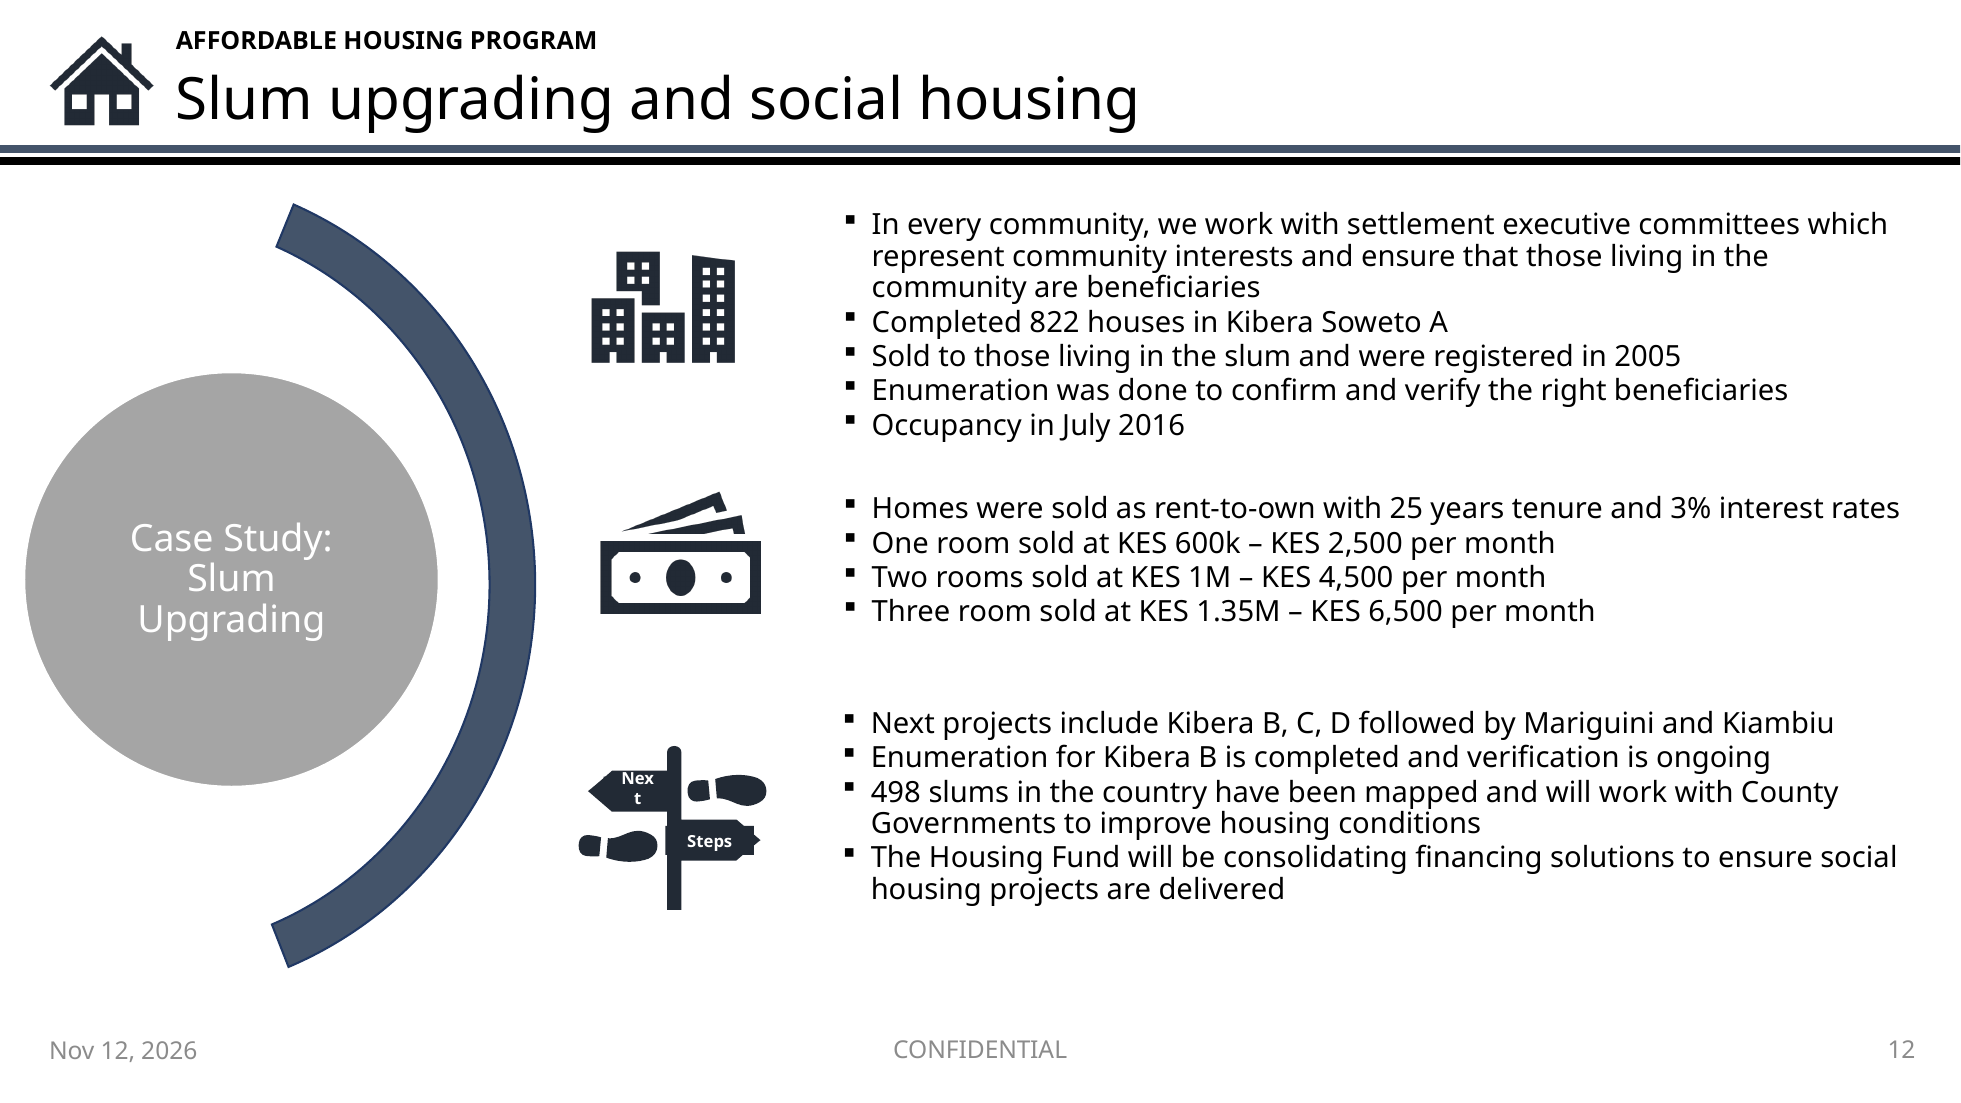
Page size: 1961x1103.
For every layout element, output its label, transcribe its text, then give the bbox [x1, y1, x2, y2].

text_box Next projects include Kibera B, C, D followed by Mariguini and Kiambiu Enumeration for Kibera B is completed and verification is ongoing 498 slums in the country have been mapped and will work with County Governments to improve housing conditions The Housing Fund will be consolidating financing solutions to ensure social housing projects are delivered [841, 699, 1926, 915]
text_box [270, 203, 537, 969]
text_box In every community, we work with settlement executive committees which represent community interests and ensure that those living in the community are beneficiaries Completed 822 houses in Kibera Soweto A Sold to those living in the slum and were registered in 2005 Enumeration was done to confirm and verify the right beneficiaries Occupancy in July 2016 [841, 218, 1926, 434]
picture [577, 221, 749, 393]
slide_number 12 [1489, 1021, 1931, 1081]
list AFFORDABLE HOUSING PROGRAM [160, 20, 1931, 54]
title Slum upgrading and social housing [160, 57, 1931, 144]
text_box Case Study: Slum Upgrading [23, 371, 440, 788]
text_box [577, 744, 768, 911]
slide_number Jan-19 [34, 1022, 476, 1081]
picture [42, 21, 161, 140]
footer CONFIDENTIAL [649, 1021, 1311, 1081]
picture [593, 468, 768, 643]
text_box Homes were sold as rent-to-own with 25 years tenure and 3% interest rates One room sold at KES 600k – KES 2,500 per month Two rooms sold at KES 1M – KES 4,500 per month Three room sold at KES 1.35M – KES 6,500 per month [841, 453, 1926, 669]
